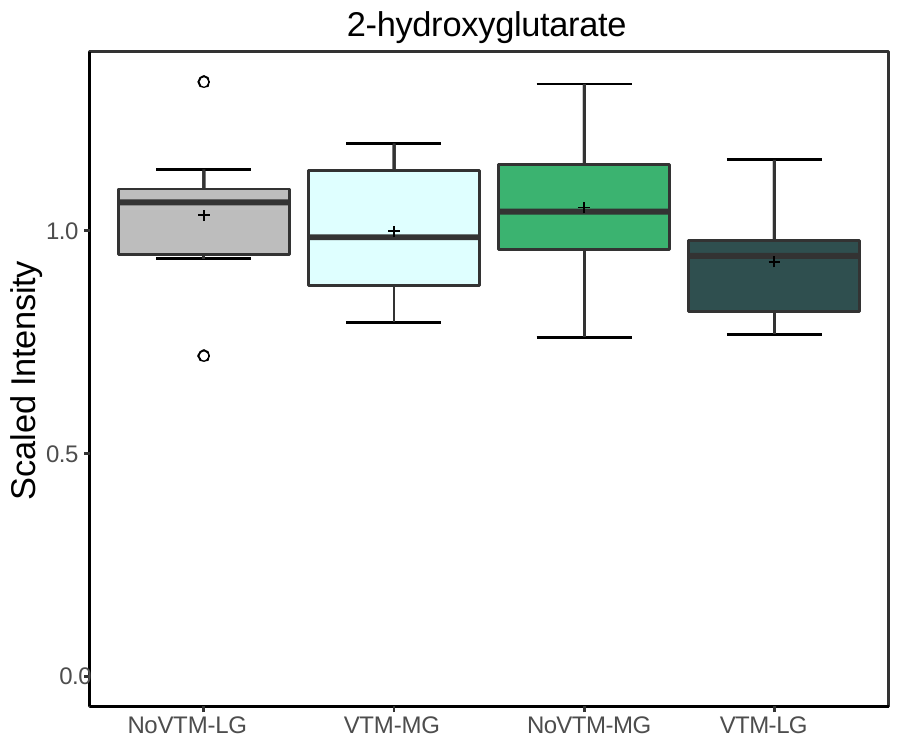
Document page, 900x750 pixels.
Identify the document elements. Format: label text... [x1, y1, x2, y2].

slide_number NoVTM-LG [125, 720, 257, 750]
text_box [83, 50, 891, 713]
text_box 2-hydroxyglutarate [344, 0, 634, 44]
footer 0.0 [57, 661, 95, 750]
text_box NoVTM-MG [525, 720, 656, 738]
text_box Scaled Intensity [1, 256, 45, 503]
text_box 1.0 [44, 213, 78, 244]
text_box VTM-LG [717, 720, 813, 738]
text_box 0.5 [45, 436, 78, 467]
text_box VTM-MG [341, 720, 463, 738]
